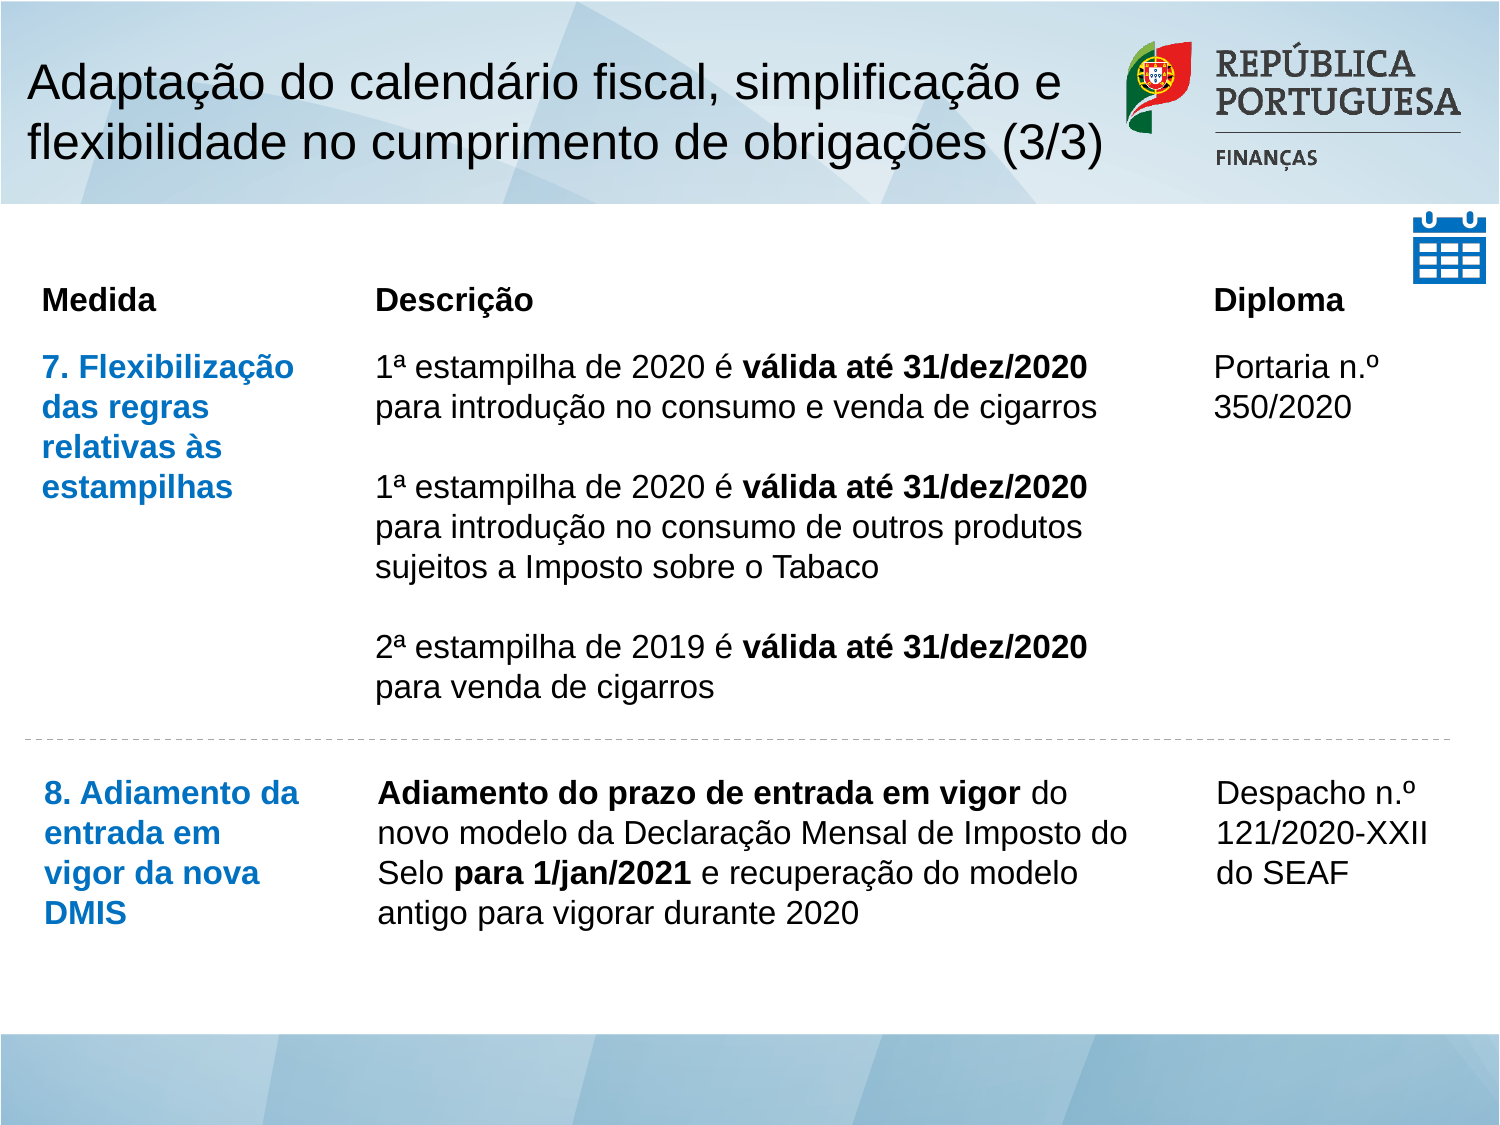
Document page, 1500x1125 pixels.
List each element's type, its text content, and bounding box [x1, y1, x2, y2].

text_box 1ª estampilha de 2020 é válida até 31/dez/2020 para introdução no consumo e venda de cigarros 1ª estampilha de 2020 é válida até 31/dez/2020 para introdução no consumo de outros produtos sujeitos a Imposto sobre o Tabaco 2ª estampilha de 2019 é válida até 31/dez/2020 para venda de cigarros [360, 338, 1152, 739]
text_box Adiamento do prazo de entrada em vigor do novo modelo da Declaração Mensal de Imposto do Selo para 1/jan/2021 e recuperação do modelo antigo para vigorar durante 2020 [362, 763, 1155, 939]
text_box Adaptação do calendário fiscal, simplificação e flexibilidade no cumprimento de obrigações (3/3) [12, 42, 1138, 178]
text_box Despacho n.º 121/2020-XXII do SEAF [1201, 763, 1476, 899]
picture [0, 0, 1500, 1125]
text_box Medida [26, 271, 254, 326]
text_box 7. Flexibilização das regras relativas às estampilhas [26, 338, 313, 513]
text_box Portaria n.º 350/2020 [1198, 338, 1474, 433]
text_box Diploma [1198, 271, 1426, 326]
text_box Descrição [360, 271, 588, 326]
text_box 8. Adiamento da entrada em vigor da nova DMIS [29, 763, 316, 939]
